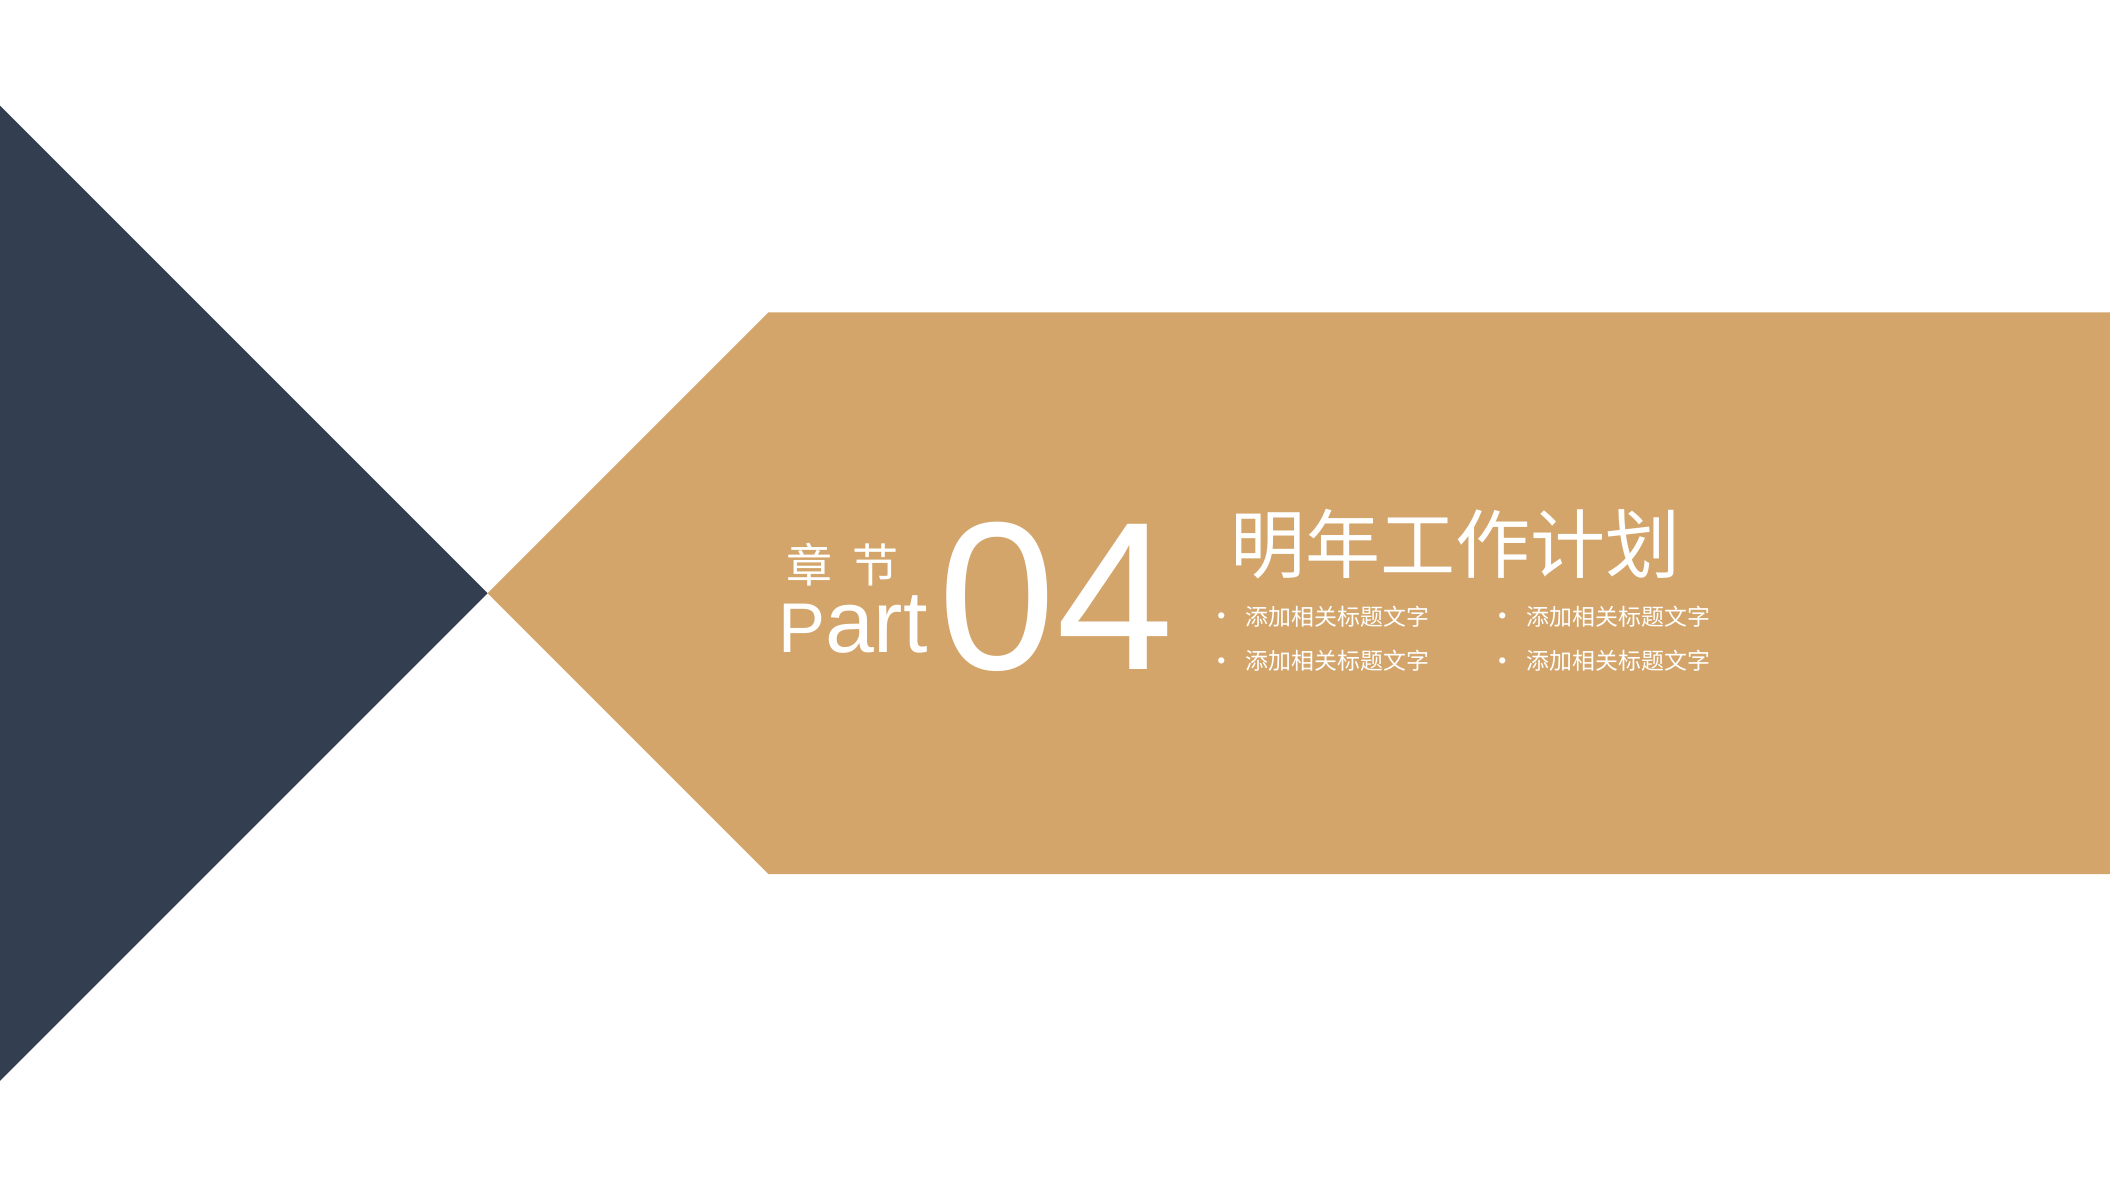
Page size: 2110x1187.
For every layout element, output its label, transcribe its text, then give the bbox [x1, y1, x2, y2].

text_box 添加相关标题文字 [1202, 639, 1445, 682]
text_box 添加相关标题文字 [1483, 594, 1726, 638]
text_box 章 节 [786, 536, 900, 593]
text_box 04 [938, 458, 1174, 712]
text_box [0, 104, 490, 1083]
text_box 明年工作计划 [1194, 497, 1717, 588]
text_box 添加相关标题文字 [1483, 639, 1726, 682]
text_box 添加相关标题文字 [1202, 594, 1445, 638]
text_box [488, 311, 2110, 876]
text_box Part [778, 564, 928, 671]
